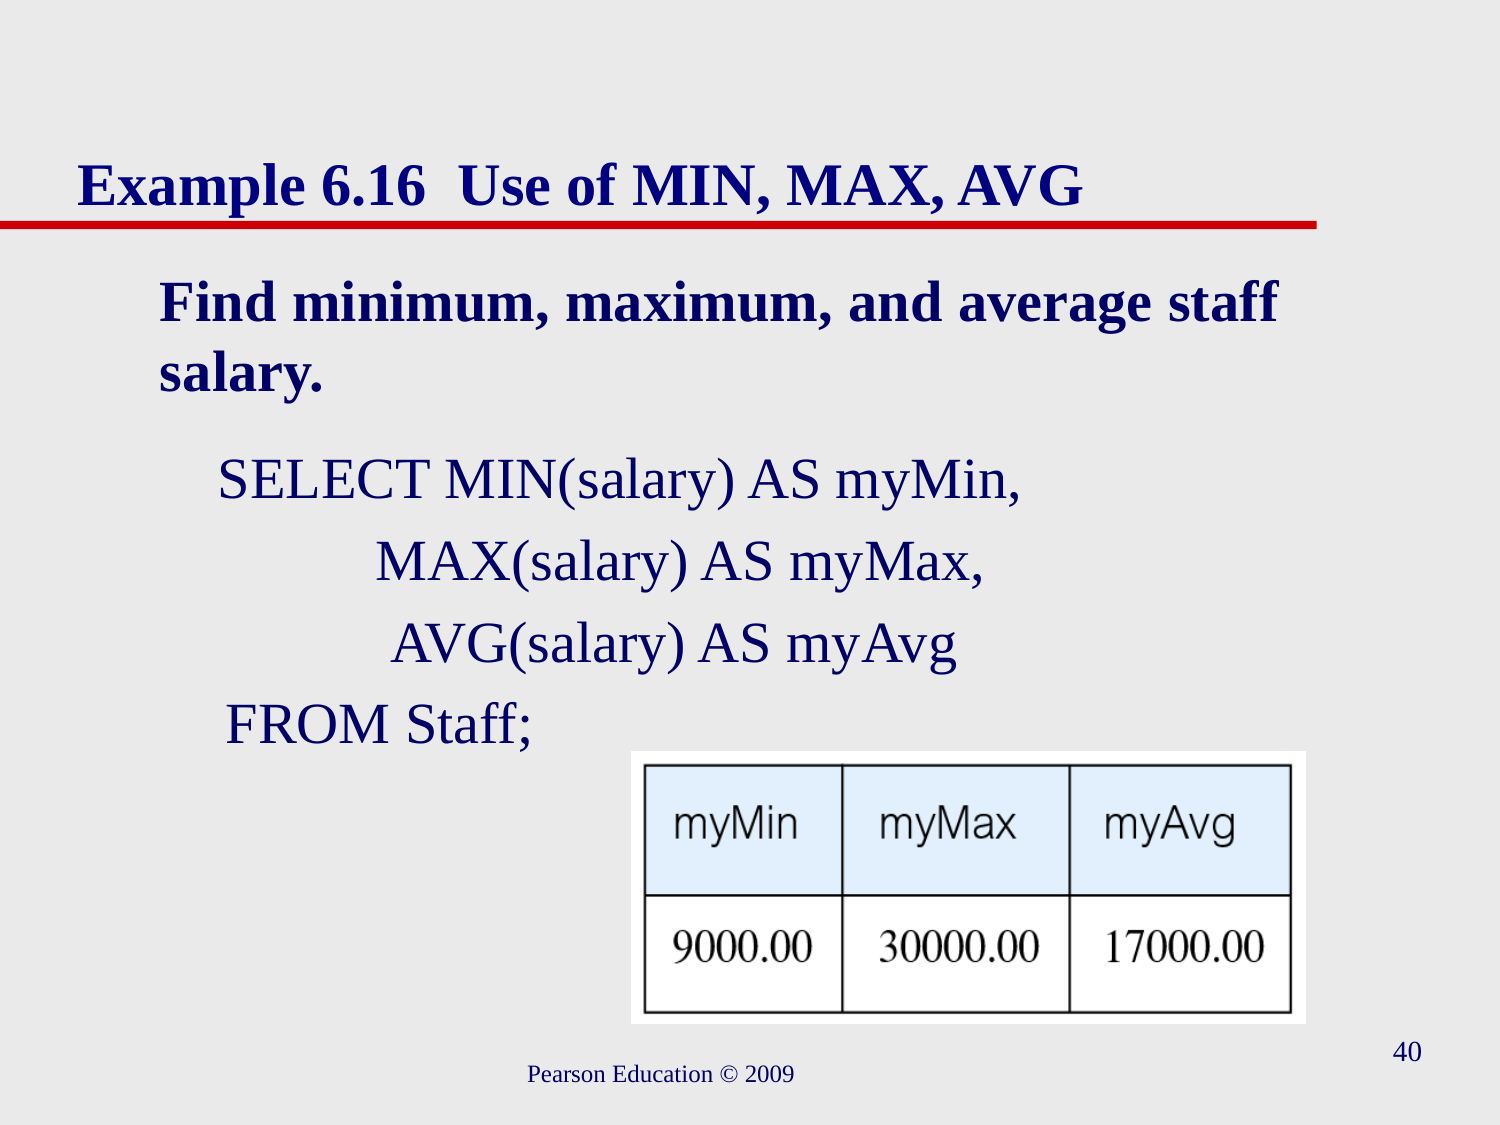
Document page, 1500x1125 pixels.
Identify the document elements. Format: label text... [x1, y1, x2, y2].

text_box Pearson Education © 2009 [512, 1050, 1038, 1095]
title Example 6.16 Use of MIN, MAX, AVG [62, 43, 1338, 226]
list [631, 751, 1306, 1024]
slide_number 40 [1124, 1012, 1438, 1088]
list Find minimum, maximum, and average staff salary. SELECT MIN(salary) AS myMin, MAX(salary) AS myMax, AVG(salary) AS myAvg FROM Staff; [88, 255, 1295, 931]
